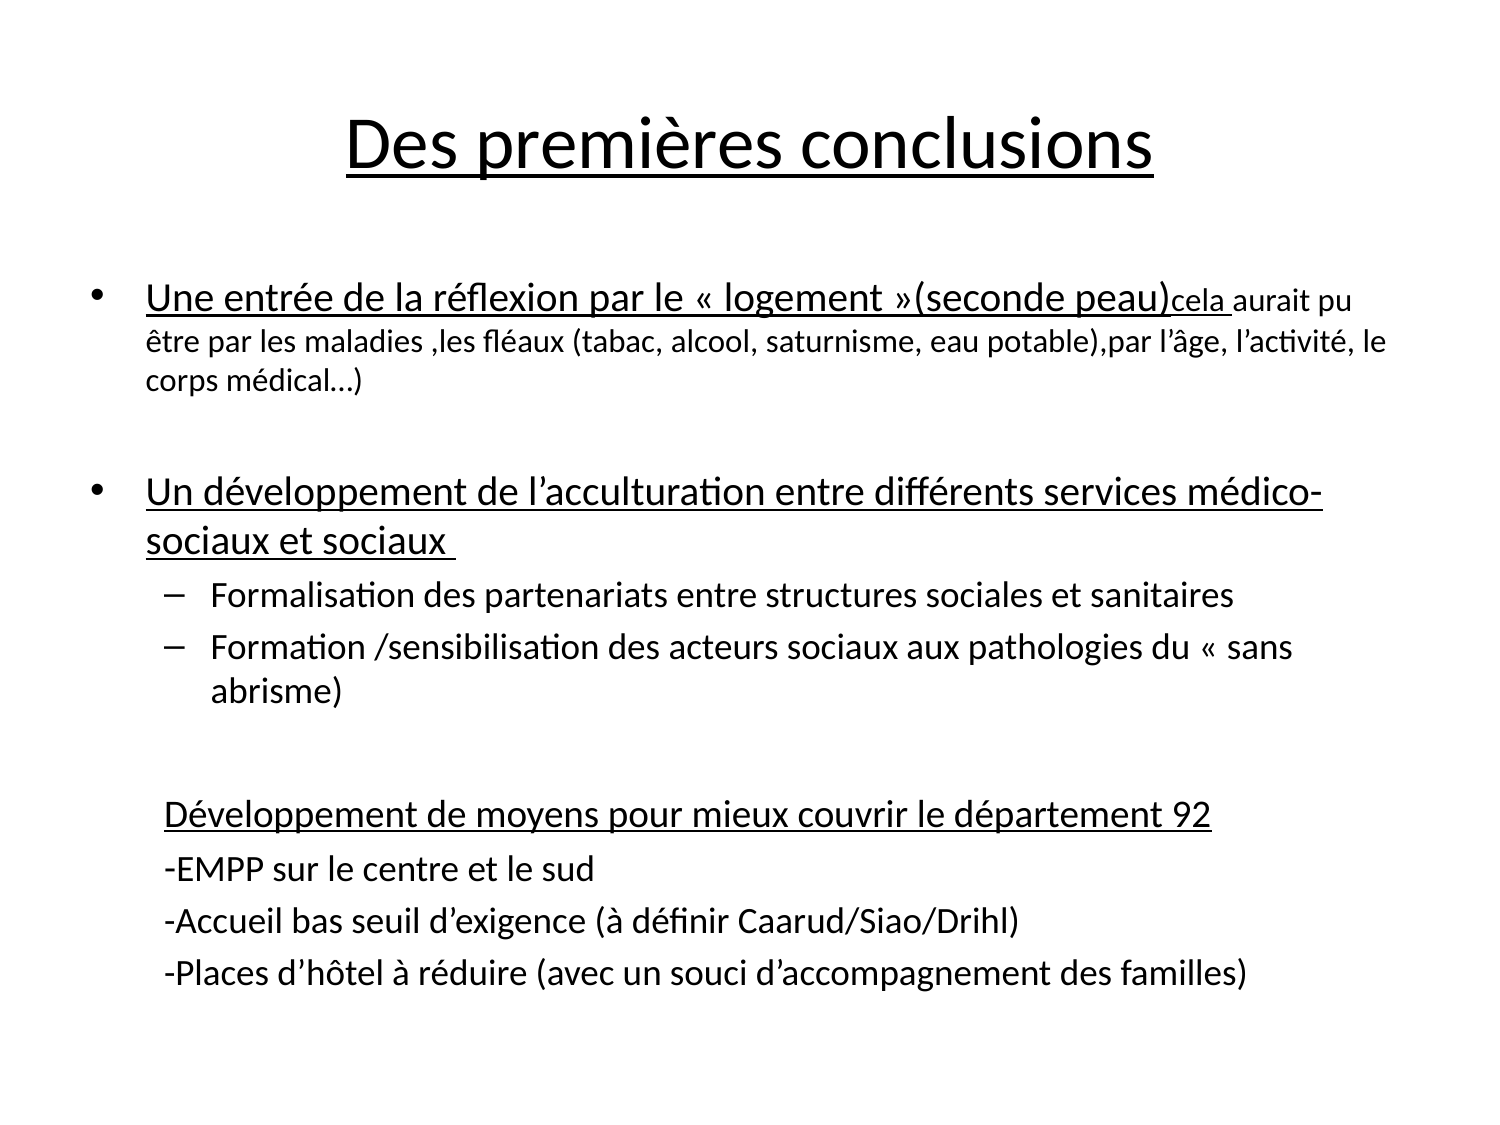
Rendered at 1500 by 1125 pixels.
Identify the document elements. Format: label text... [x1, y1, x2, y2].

title Des premières conclusions [75, 45, 1425, 233]
list Une entrée de la réflexion par le « logement »(seconde peau)cela aurait pu être par les maladies ,les fléaux (tabac, alcool, saturnisme, eau potable),par l’âge, l’activité, le corps médical…) Un développement de l’acculturation entre différents services médico-sociaux et sociaux Formalisation des partenariats entre structures sociales et sanitaires Formation /sensibilisation des acteurs sociaux aux pathologies du « sans abrisme) Développement de moyens pour mieux couvrir le département 92 -EMPP sur le centre et le sud -Accueil bas seuil d’exigence (à définir Caarud/Siao/Drihl) -Places d’hôtel à réduire (avec un souci d’accompagnement des familles) [75, 262, 1425, 1005]
